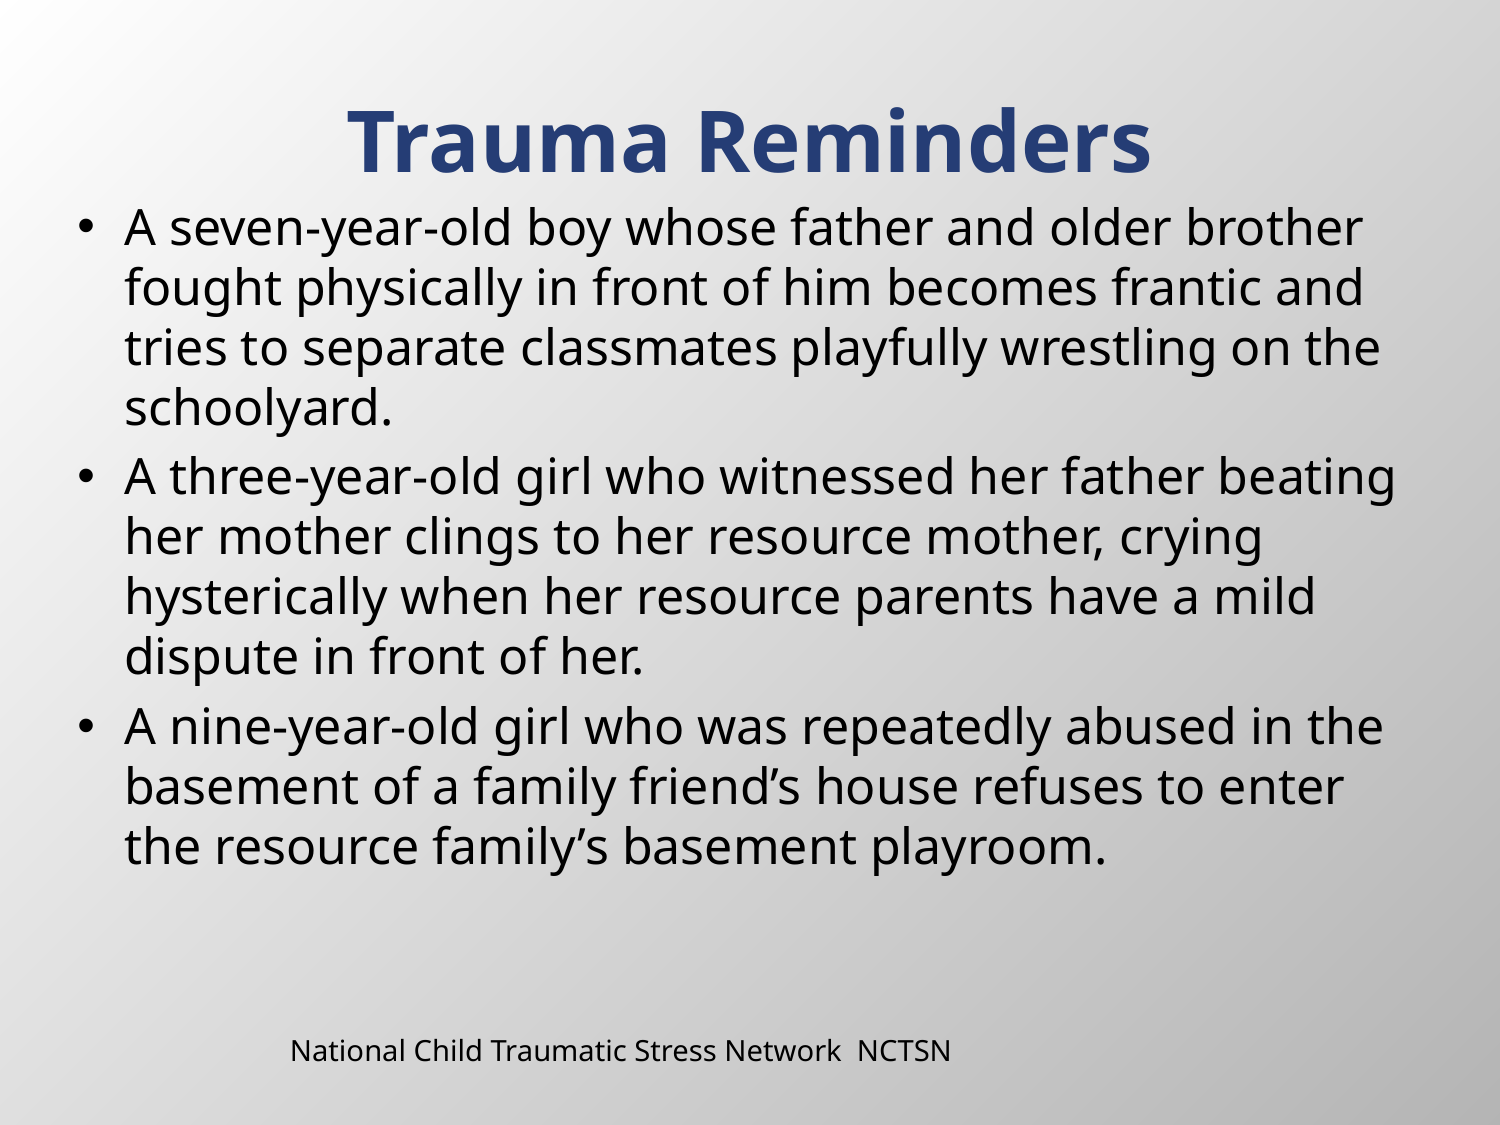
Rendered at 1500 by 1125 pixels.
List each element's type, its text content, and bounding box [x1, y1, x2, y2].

text_box National Child Traumatic Stress Network NCTSN [274, 1024, 1100, 1075]
title Trauma Reminders [75, 45, 1425, 187]
list A seven-year-old boy whose father and older brother fought physically in front of him becomes frantic and tries to separate classmates playfully wrestling on the schoolyard. A three-year-old girl who witnessed her father beating her mother clings to her resource mother, crying hysterically when her resource parents have a mild dispute in front of her. A nine-year-old girl who was repeatedly abused in the basement of a family friend’s house refuses to enter the resource family’s basement playroom. [62, 187, 1450, 1013]
